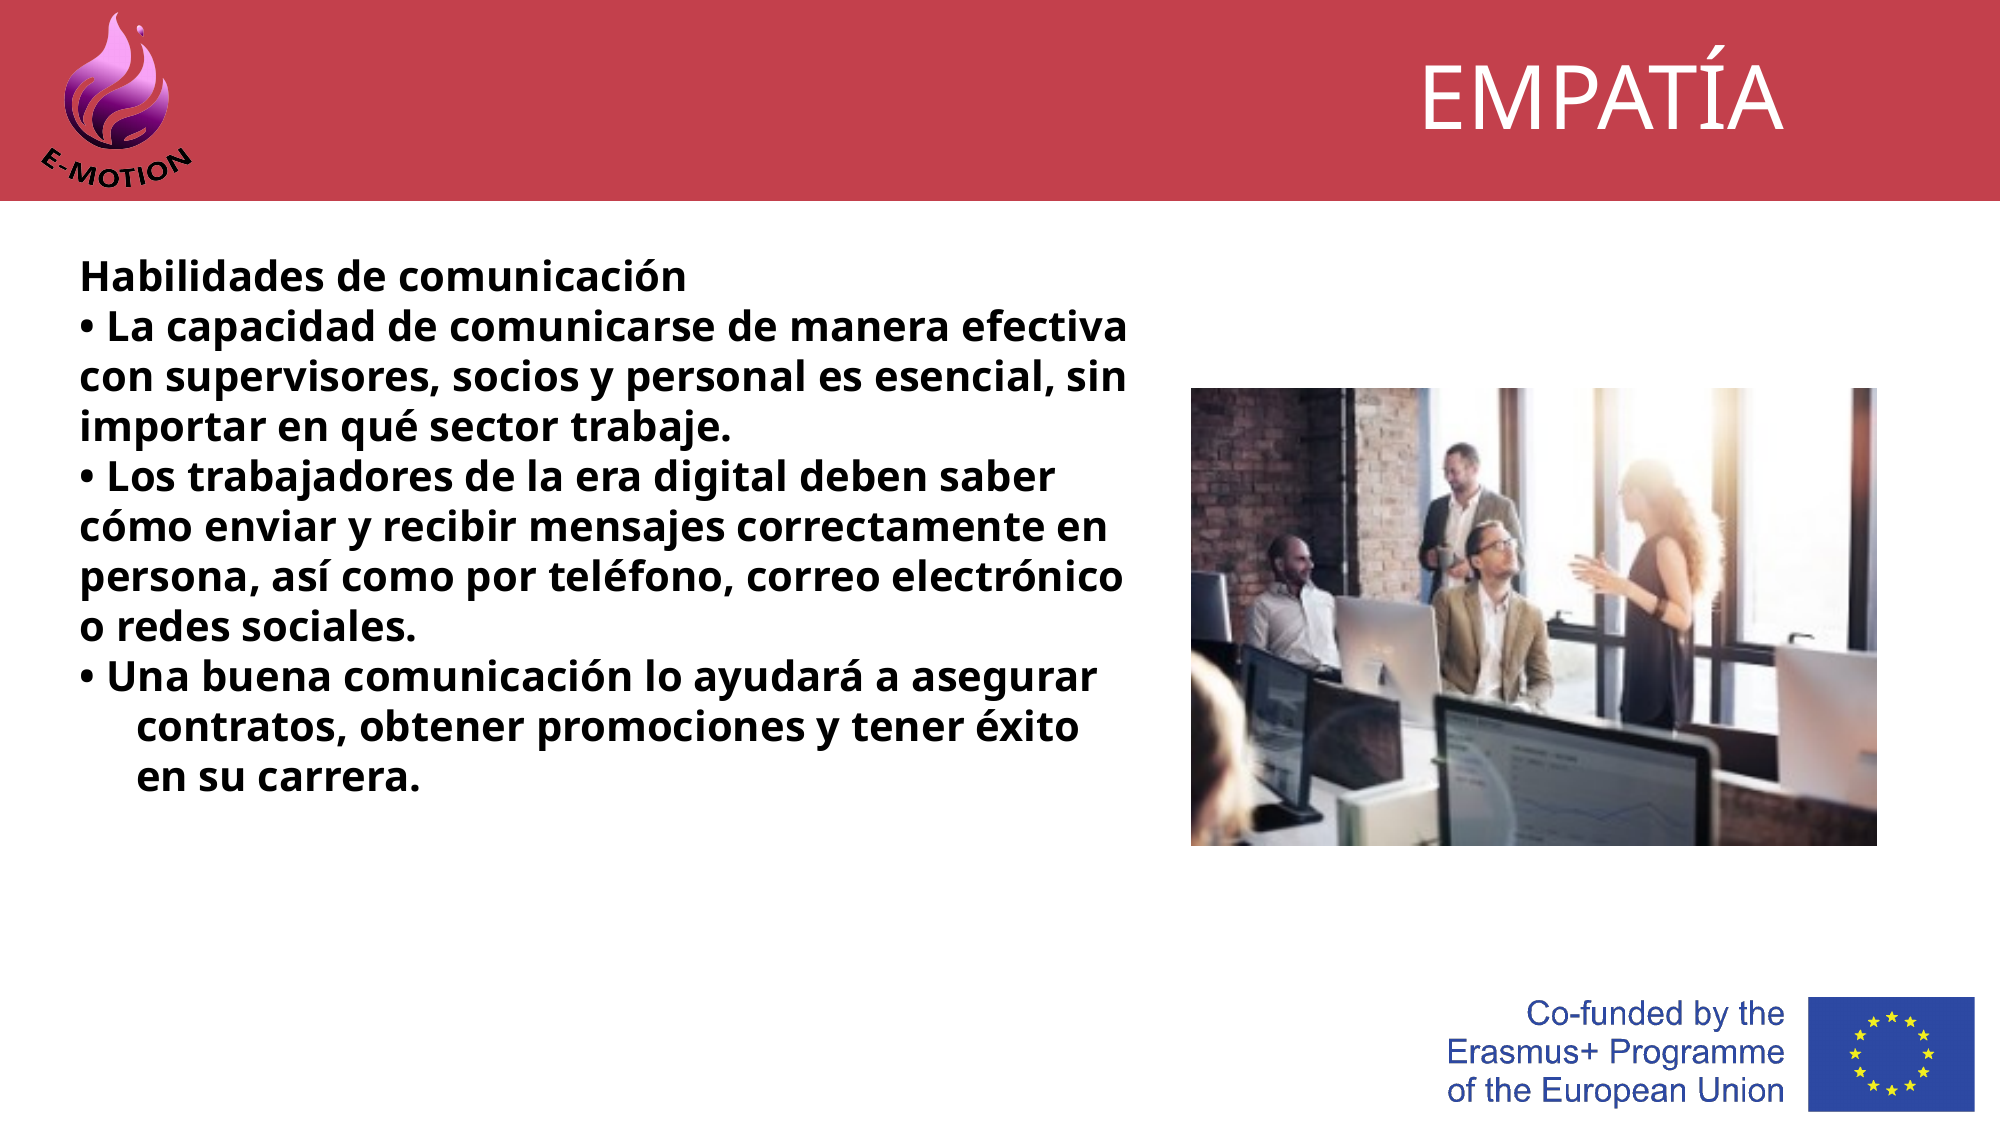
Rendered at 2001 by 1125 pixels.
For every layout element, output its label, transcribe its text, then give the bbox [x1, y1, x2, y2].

text_box Habilidades de comunicación • La capacidad de comunicarse de manera efectiva con supervisores, socios y personal es esencial, sin importar en qué sector trabaje. • Los trabajadores de la era digital deben saber cómo enviar y recibir mensajes correctamente en persona, así como por teléfono, correo electrónico o redes sociales. • Una buena comunicación lo ayudará a asegurar contratos, obtener promociones y tener éxito en su carrera. [64, 242, 1150, 1045]
picture [1190, 388, 1877, 846]
text_box EMPATÍA [541, 32, 1800, 308]
picture [1396, 995, 1975, 1116]
picture [0, 0, 253, 247]
